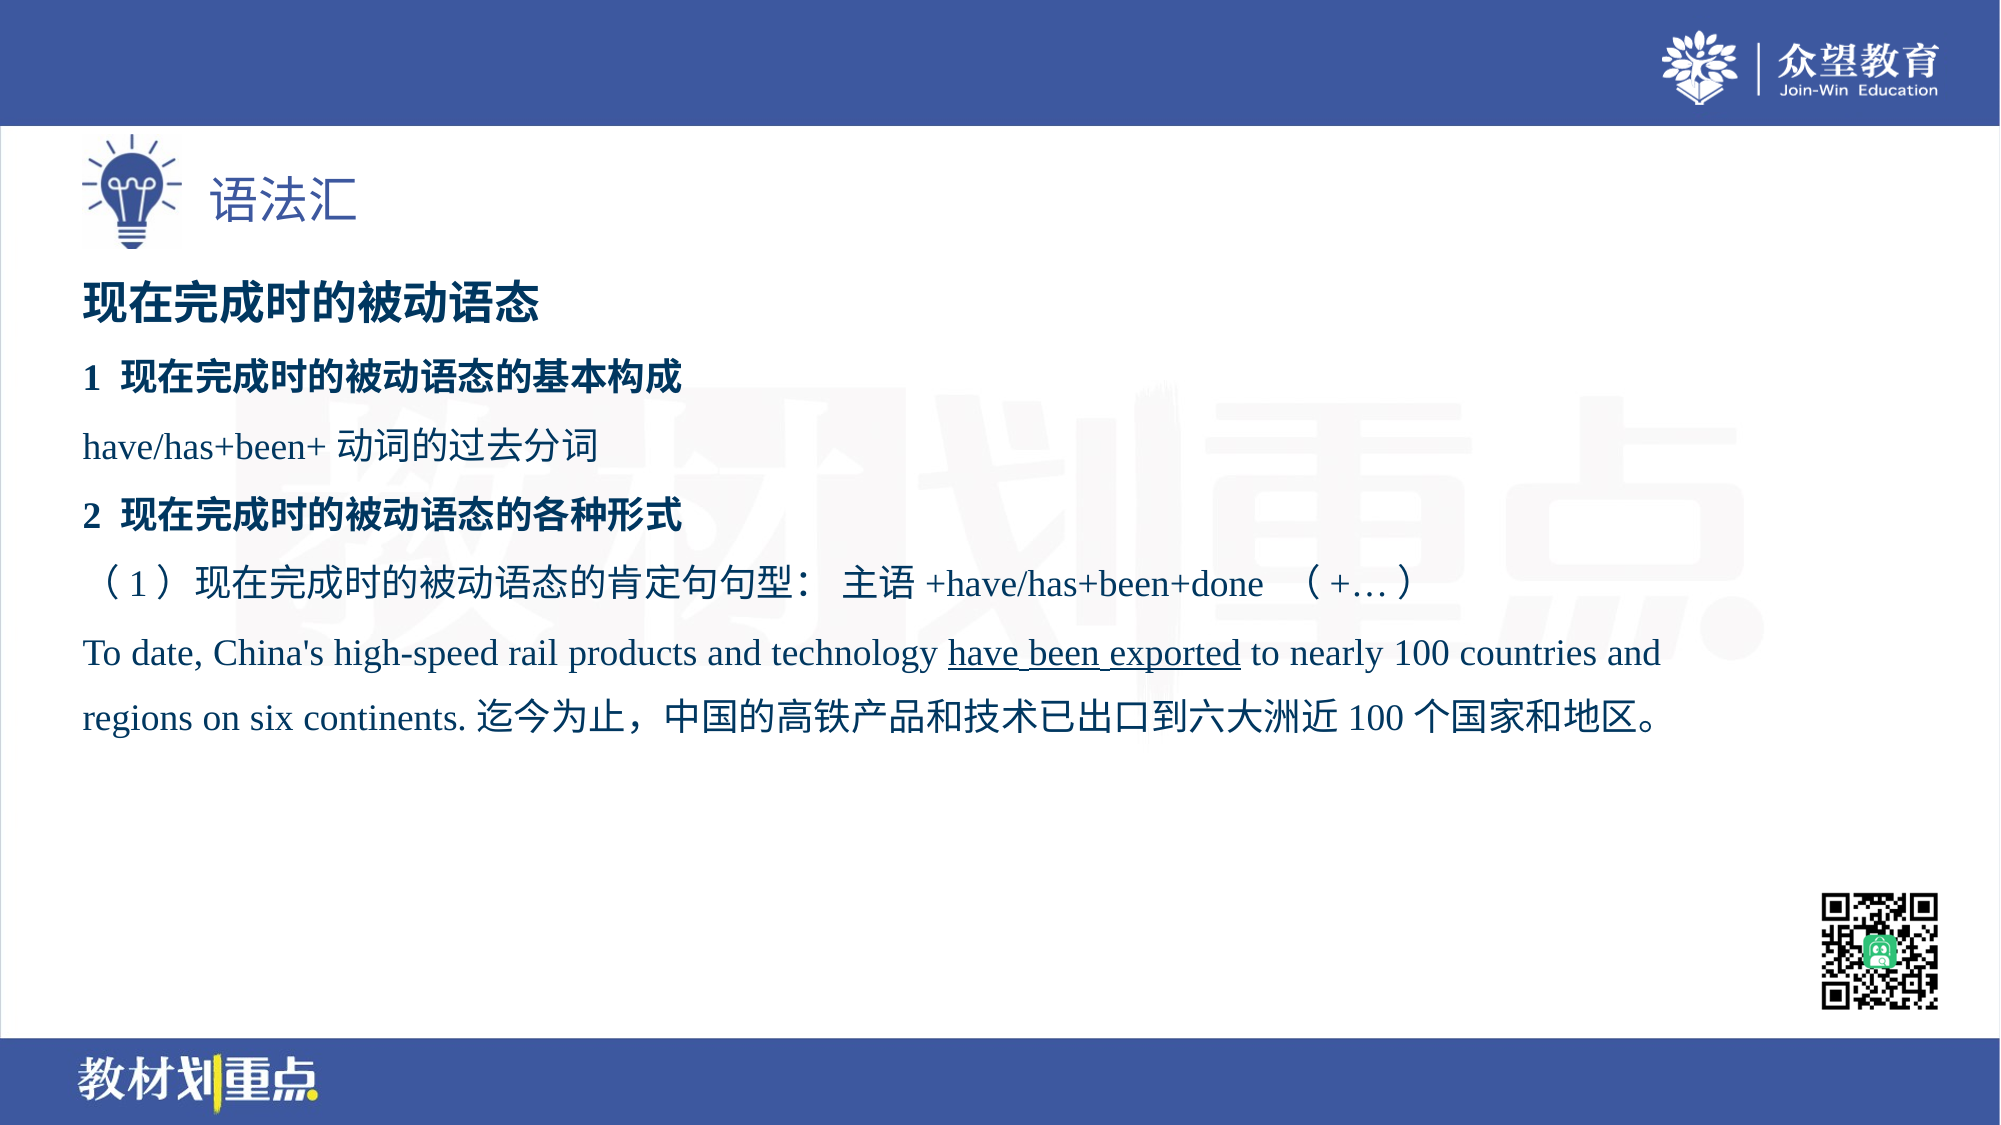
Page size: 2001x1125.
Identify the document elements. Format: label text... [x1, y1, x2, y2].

text_box 现在完成时的被动语态 [82, 247, 1817, 329]
picture [0, 0, 2000, 1125]
text_box 1 现在完成时的被动语态的基本构成 have/has+been+动词的过去分词 2 现在完成时的被动语态的各种形式 （1）现在完成时的被动语态的肯定句句型： 主语+have/has+been+done （+…） To date, China's high-speed rail products and technology have been exported to nearly 100 countries and regions on six continents.迄今为止，中国的高铁产品和技术已出口到六大洲近100个国家和地区。 [82, 329, 1817, 731]
